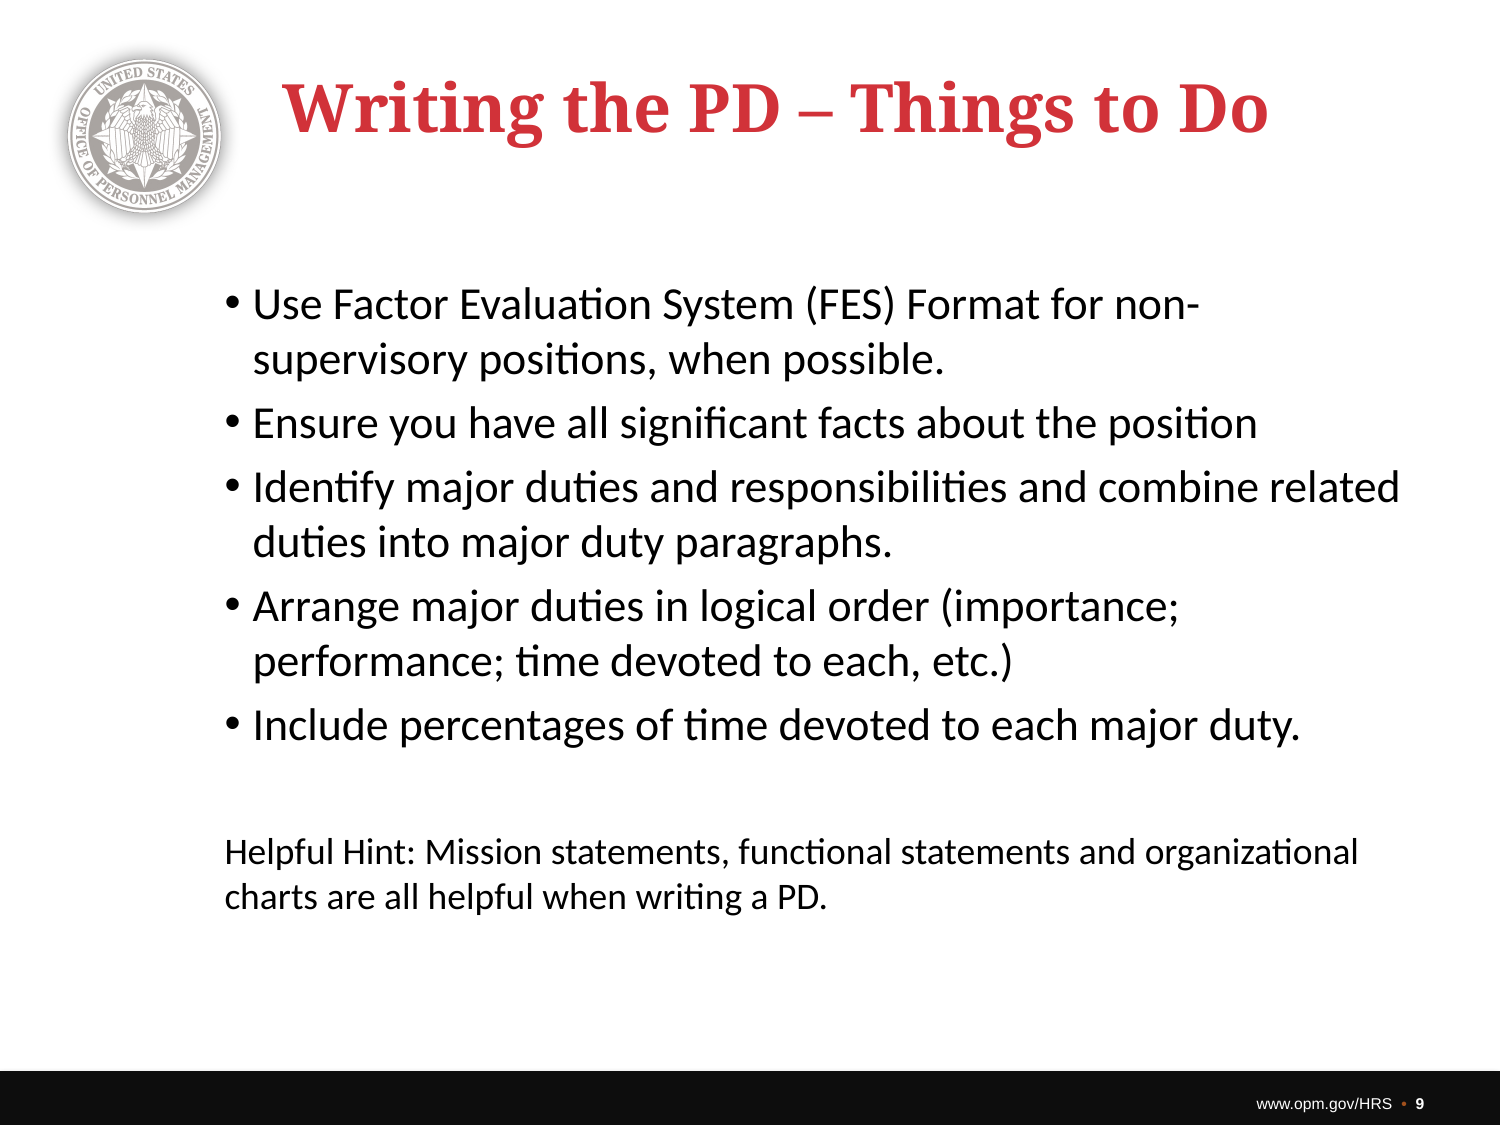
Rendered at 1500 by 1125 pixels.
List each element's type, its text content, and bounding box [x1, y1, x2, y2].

picture [41, 36, 241, 231]
title Writing the PD – Things to Do [267, 45, 1425, 167]
list Use Factor Evaluation System (FES) Format for non-supervisory positions, when possible. Ensure you have all significant facts about the position Identify major duties and responsibilities and combine related duties into major duty paragraphs. Arrange major duties in logical order (importance; performance; time devoted to each, etc.) Include percentages of time devoted to each major duty. Helpful Hint: Mission statements, functional statements and organizational charts are all helpful when writing a PD. [209, 266, 1425, 1059]
